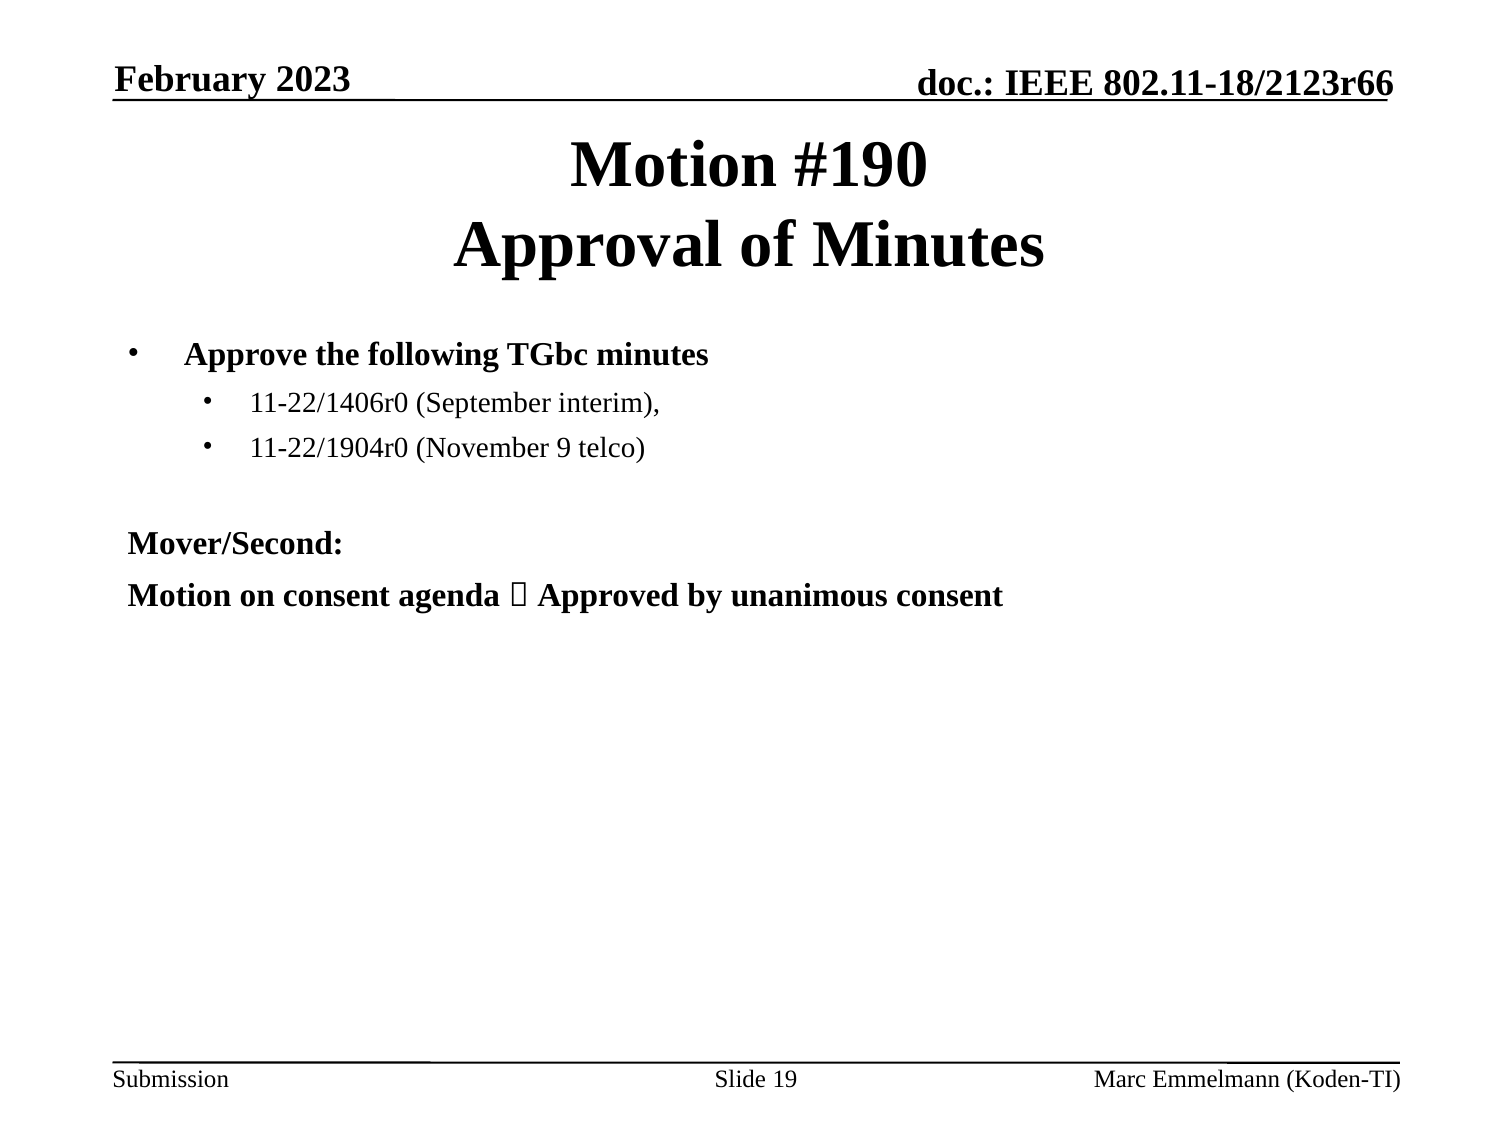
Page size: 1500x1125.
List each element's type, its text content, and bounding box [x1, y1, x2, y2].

list Approve the following TGbc minutes 11-22/1406r0 (September interim), 11-22/1904r0 (November 9 telco) Mover/Second: Motion on consent agenda  Approved by unanimous consent [112, 324, 1388, 1000]
footer Marc Emmelmann (Koden-TI) [878, 1061, 1402, 1093]
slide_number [114, 54, 423, 100]
slide_number Slide 19 [712, 1061, 800, 1123]
title Motion #190 Approval of Minutes [112, 112, 1388, 288]
